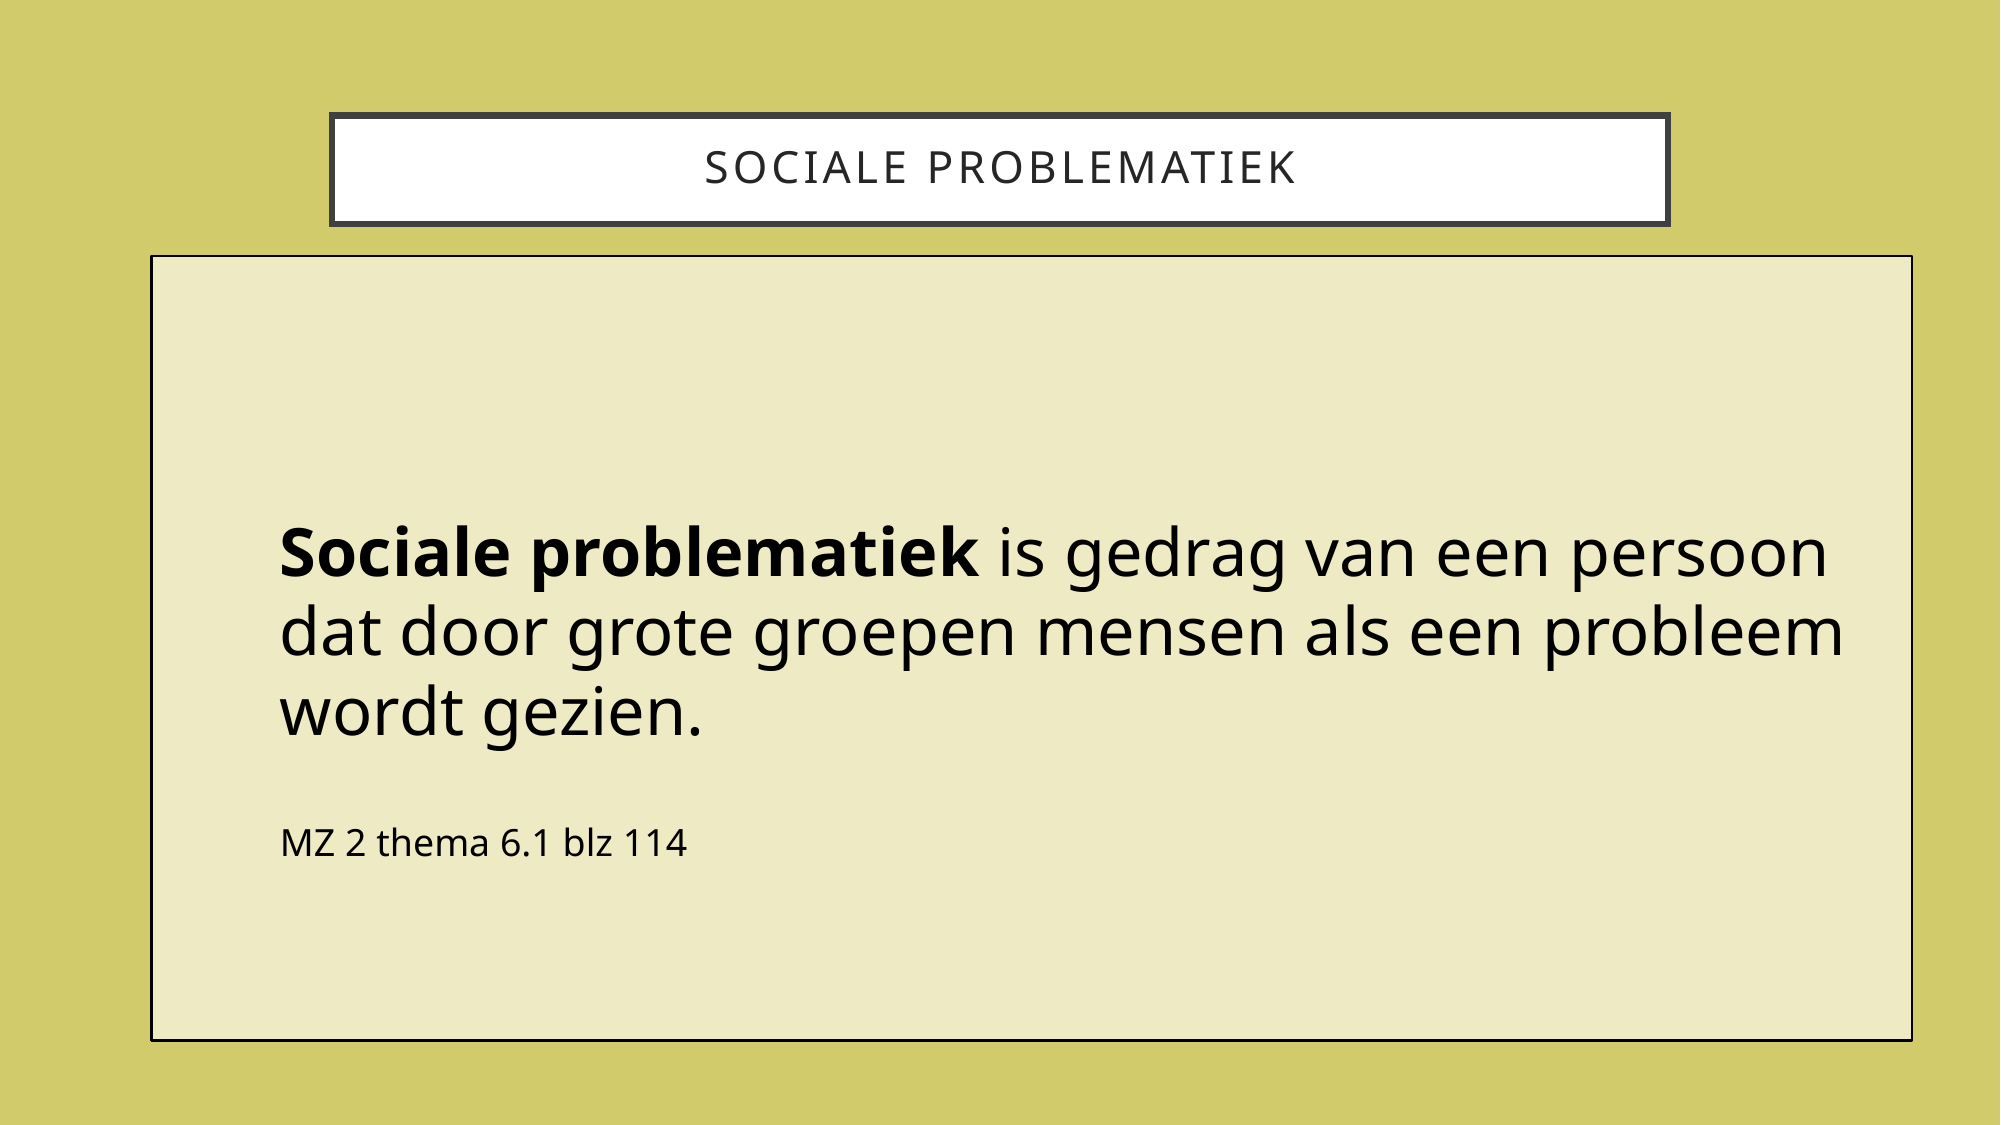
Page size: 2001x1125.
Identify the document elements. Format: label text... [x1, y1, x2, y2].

text_box Sociale problematiek is gedrag van een persoon dat door grote groepen mensen als een probleem wordt gezien. MZ 2 thema 6.1 blz 114 [265, 501, 1871, 872]
title Sociale problematiek [329, 112, 1671, 227]
text_box [150, 255, 1913, 1042]
